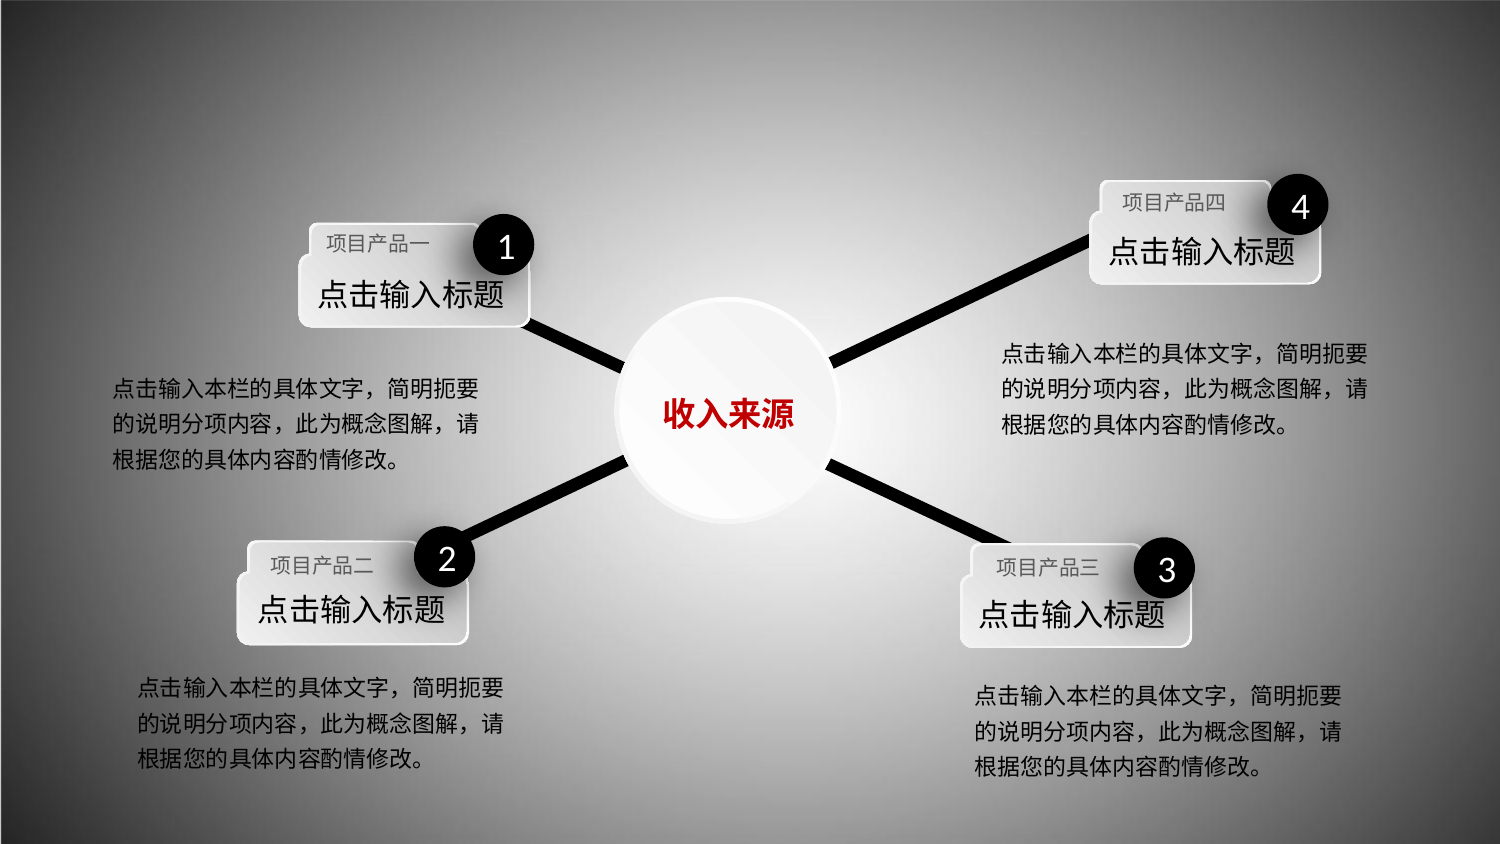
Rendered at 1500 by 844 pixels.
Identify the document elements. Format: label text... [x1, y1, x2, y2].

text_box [358, 232, 1107, 588]
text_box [614, 296, 842, 524]
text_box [298, 222, 531, 328]
text_box 4 [1322, 183, 1330, 225]
text_box 3 [1144, 536, 1184, 543]
text_box 1 [481, 212, 526, 222]
text_box 点击输入本栏的具体文字，简明扼要的说明分项内容，此为概念图解，请根据您的具体内容酌情修改。 [959, 665, 1362, 788]
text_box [1089, 179, 1322, 285]
picture [2, 1, 1500, 844]
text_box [960, 543, 1193, 648]
text_box 4 [1278, 172, 1317, 179]
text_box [236, 540, 469, 646]
text_box 点击输入本栏的具体文字，简明扼要的说明分项内容，此为概念图解，请根据您的具体内容酌情修改。 [97, 358, 358, 481]
text_box 3 [1193, 554, 1197, 582]
text_box 点击输入本栏的具体文字，简明扼要的说明分项内容，此为概念图解，请根据您的具体内容酌情修改。 [1107, 323, 1388, 446]
text_box 点击输入本栏的具体文字，简明扼要的说明分项内容，此为概念图解，请根据您的具体内容酌情修改。 [122, 658, 524, 780]
